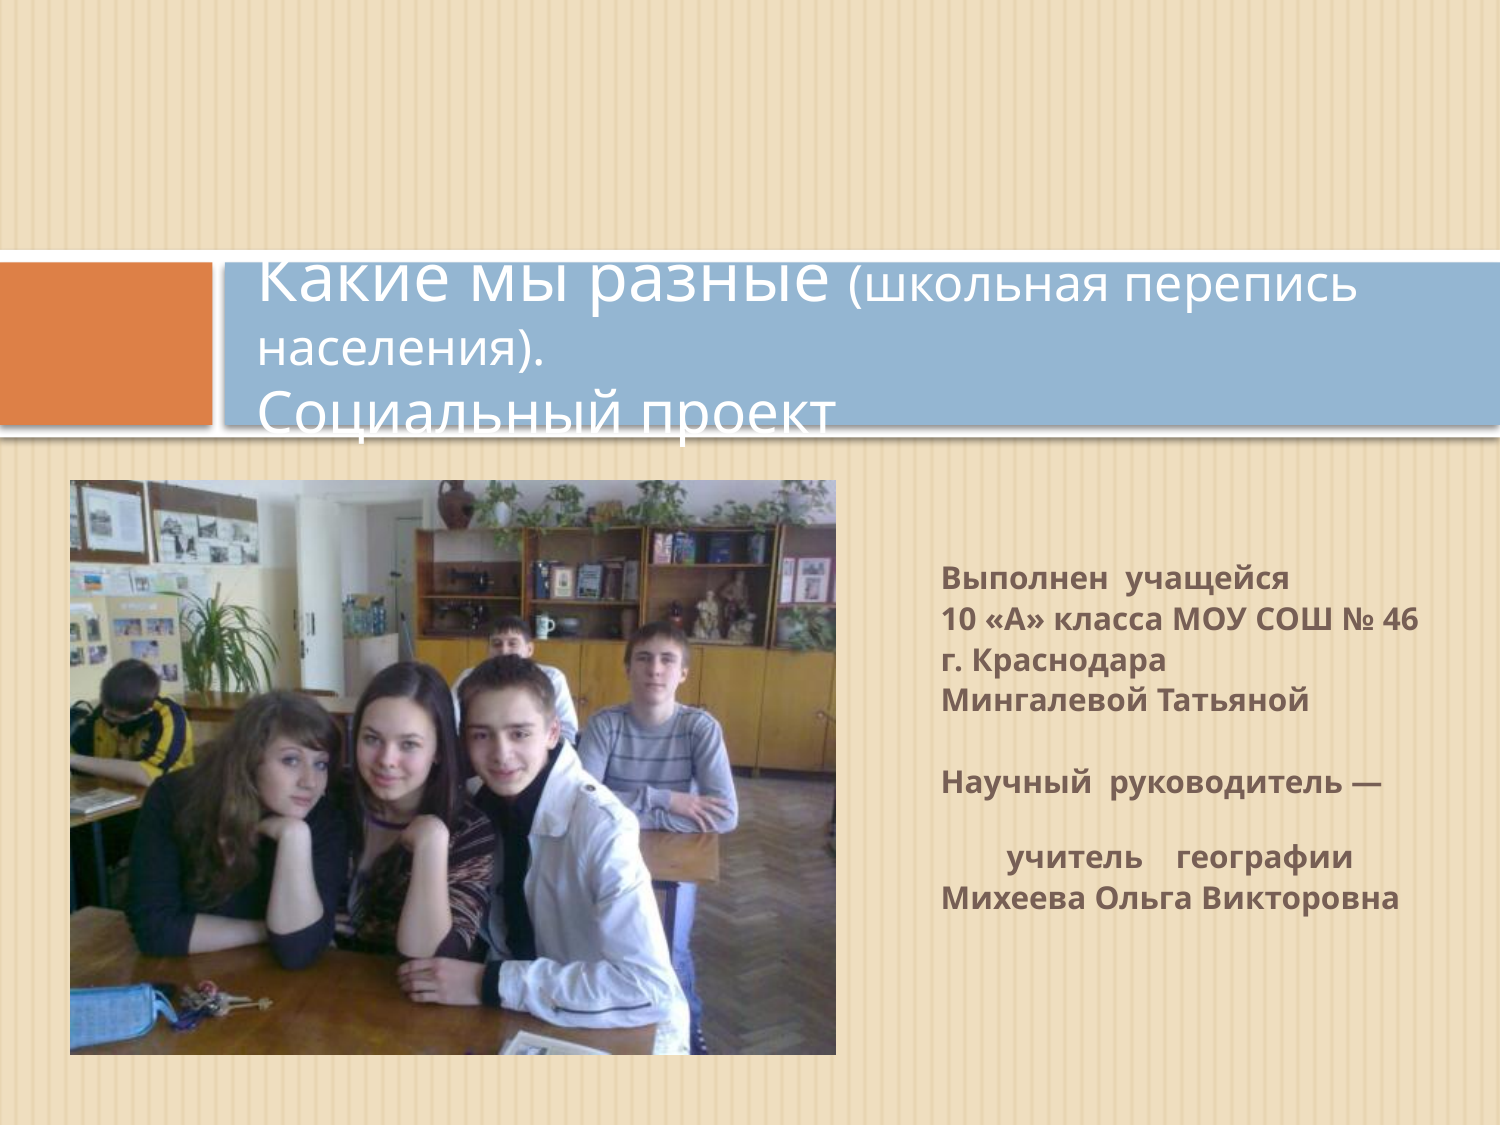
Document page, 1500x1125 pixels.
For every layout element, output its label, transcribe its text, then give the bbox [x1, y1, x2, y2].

picture [70, 480, 837, 1055]
list Выполнен учащейся 10 «А» класса МОУ СОШ № 46 г. Краснодара Мингалевой Татьяной Научный руководитель — учитель географии Михеева Ольга Викторовна [925, 550, 1465, 1079]
title Какие мы разные (школьная перепись населения). Социальный проект [242, 269, 1500, 481]
